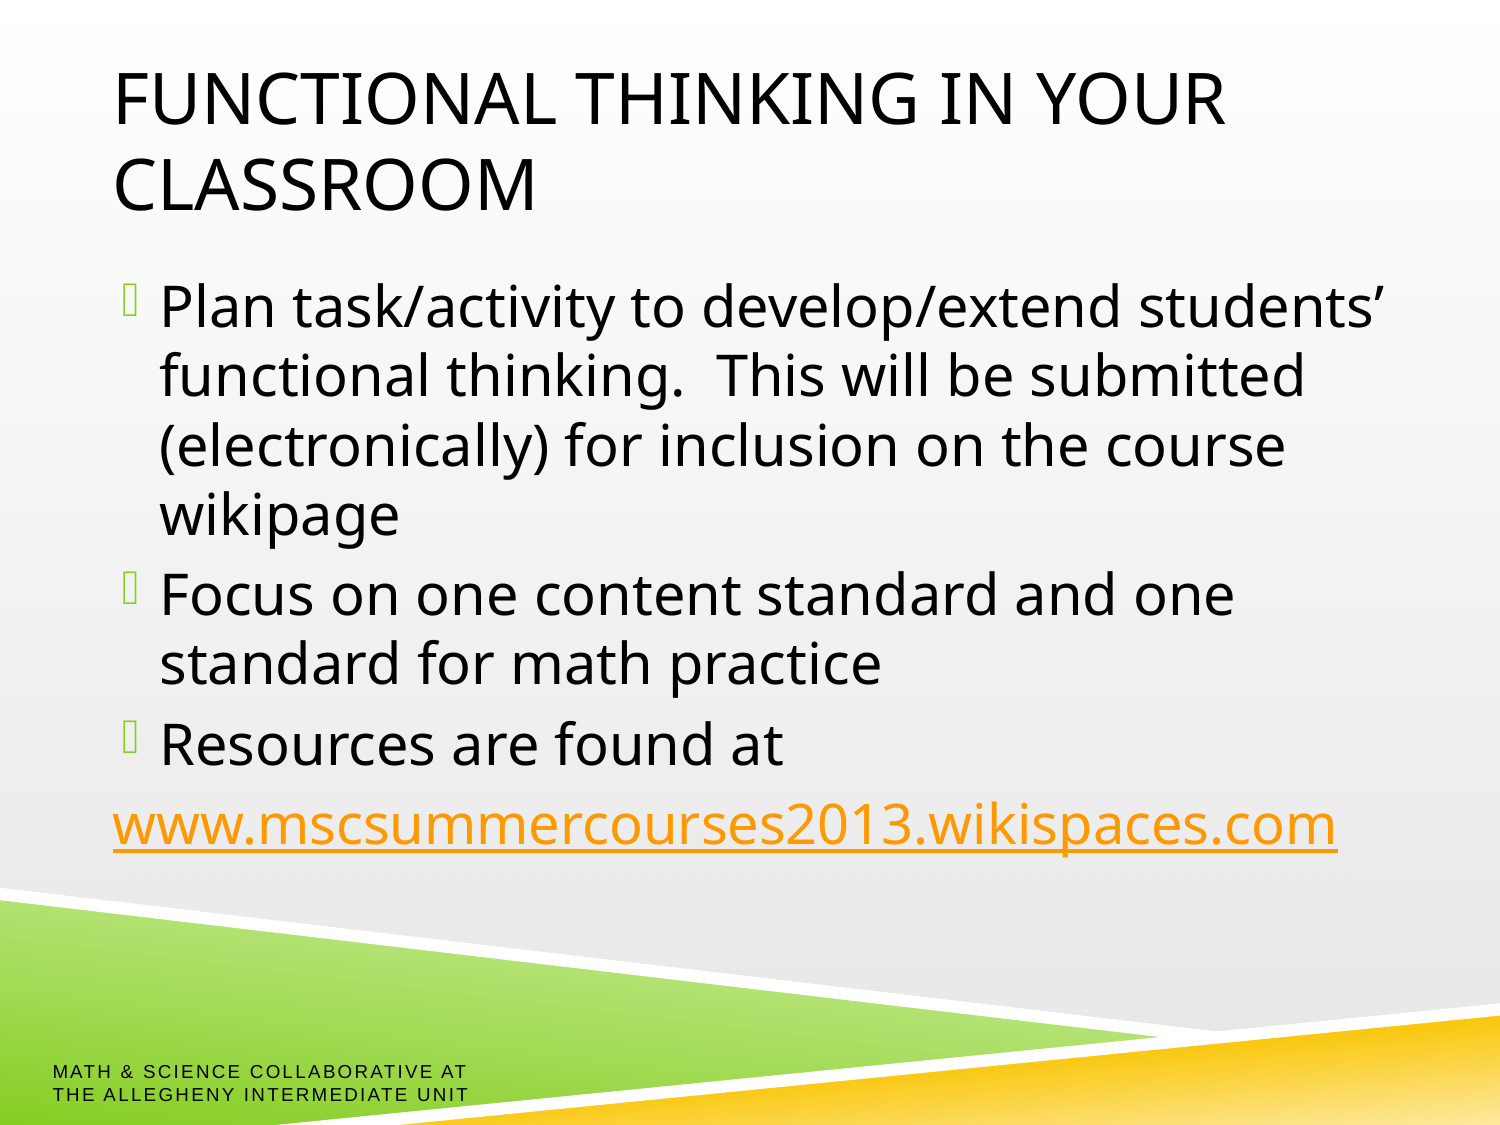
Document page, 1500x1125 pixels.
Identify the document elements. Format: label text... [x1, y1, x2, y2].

list Plan task/activity to develop/extend students’ functional thinking. This will be submitted (electronically) for inclusion on the course wikipage Focus on one content standard and one standard for math practice Resources are found at www.mscsummercourses2013.wikispaces.com [112, 262, 1388, 875]
footer Math & Science Collaborative at the Allegheny Intermediate Unit [37, 1052, 513, 1113]
title Functional Thinking in Your Classroom [112, 45, 1388, 233]
